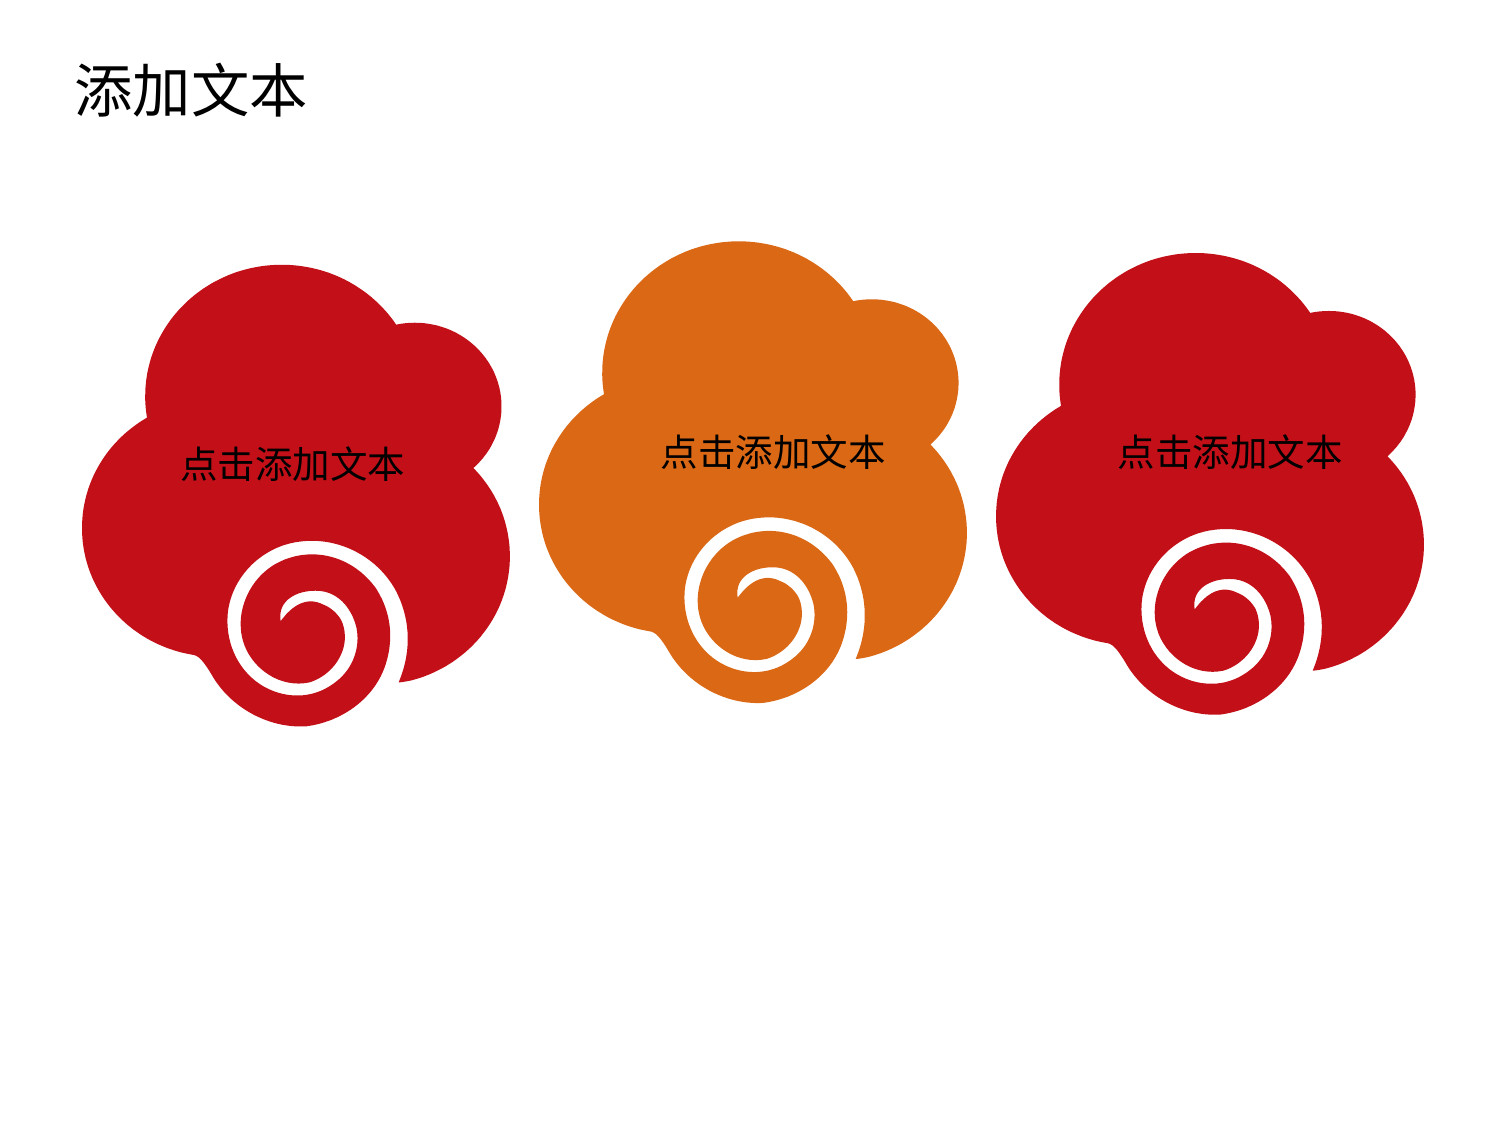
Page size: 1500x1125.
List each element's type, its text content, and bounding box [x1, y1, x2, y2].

text_box 点击添加文本 [1102, 421, 1358, 482]
text_box 添加文本 [60, 46, 323, 132]
text_box [82, 264, 510, 727]
text_box 点击添加文本 [645, 421, 901, 482]
text_box [996, 253, 1424, 715]
text_box 点击添加文本 [165, 433, 421, 494]
text_box [539, 241, 967, 704]
